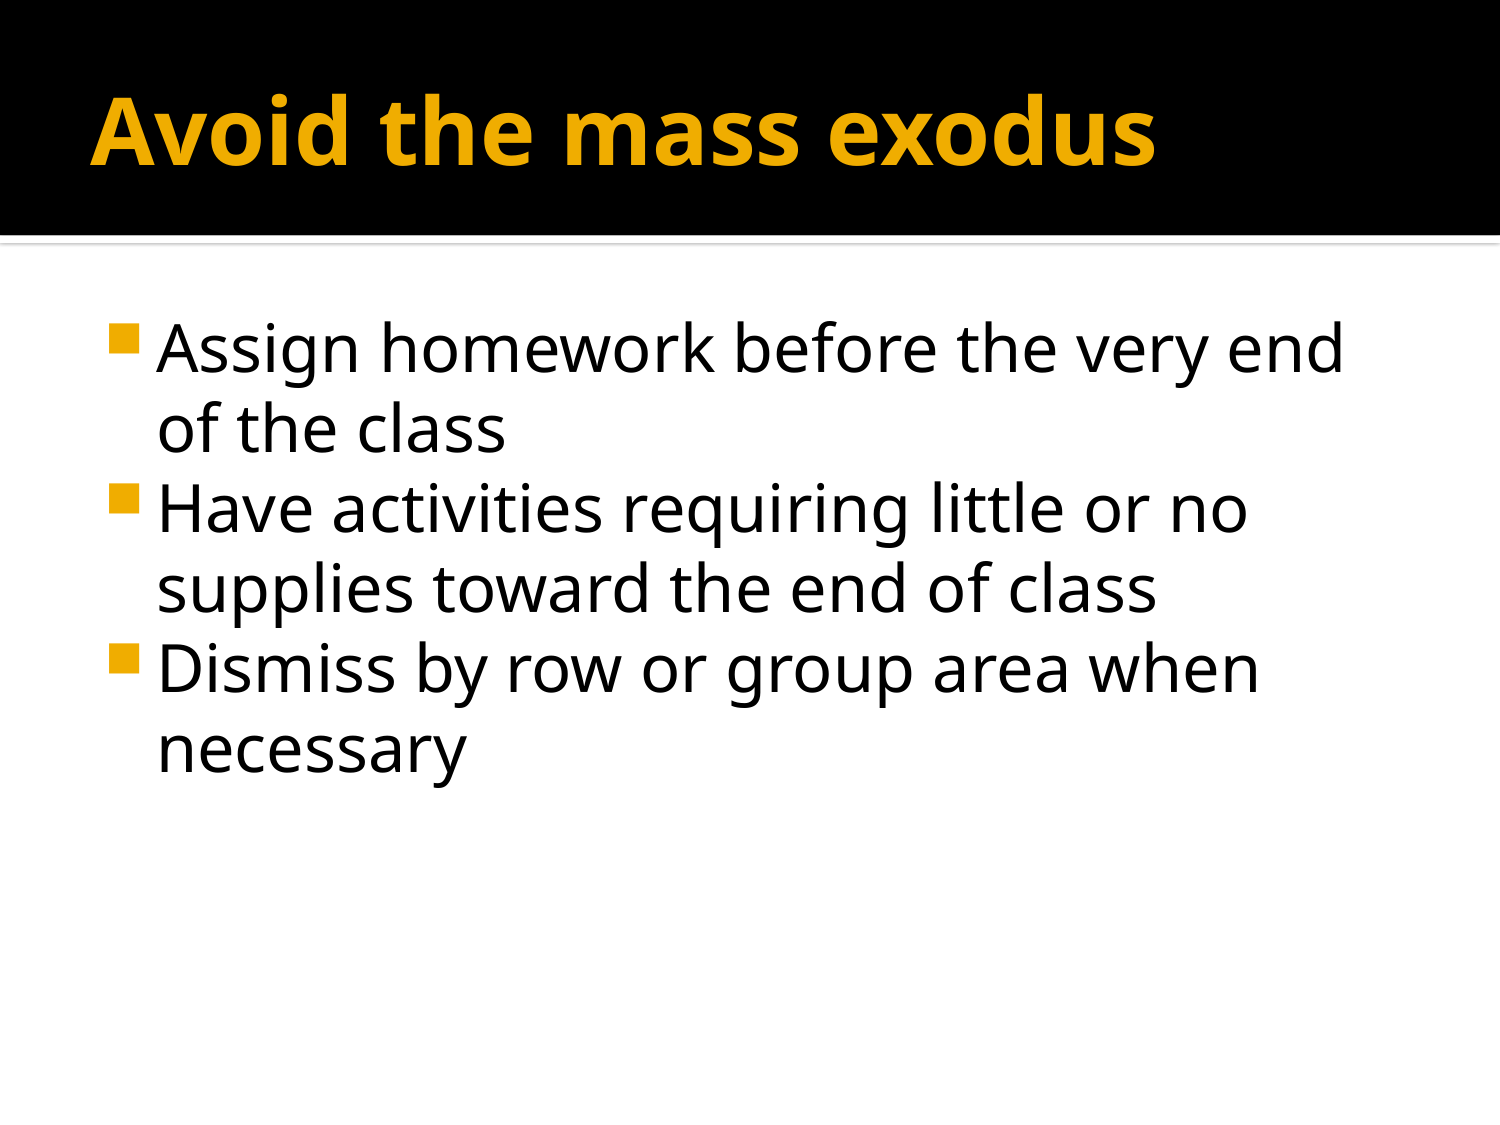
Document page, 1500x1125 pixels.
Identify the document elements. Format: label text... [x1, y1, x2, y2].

list Assign homework before the very end of the class Have activities requiring little or no supplies toward the end of class Dismiss by row or group area when necessary [75, 291, 1425, 1050]
title Avoid the mass exodus [75, 25, 1425, 231]
